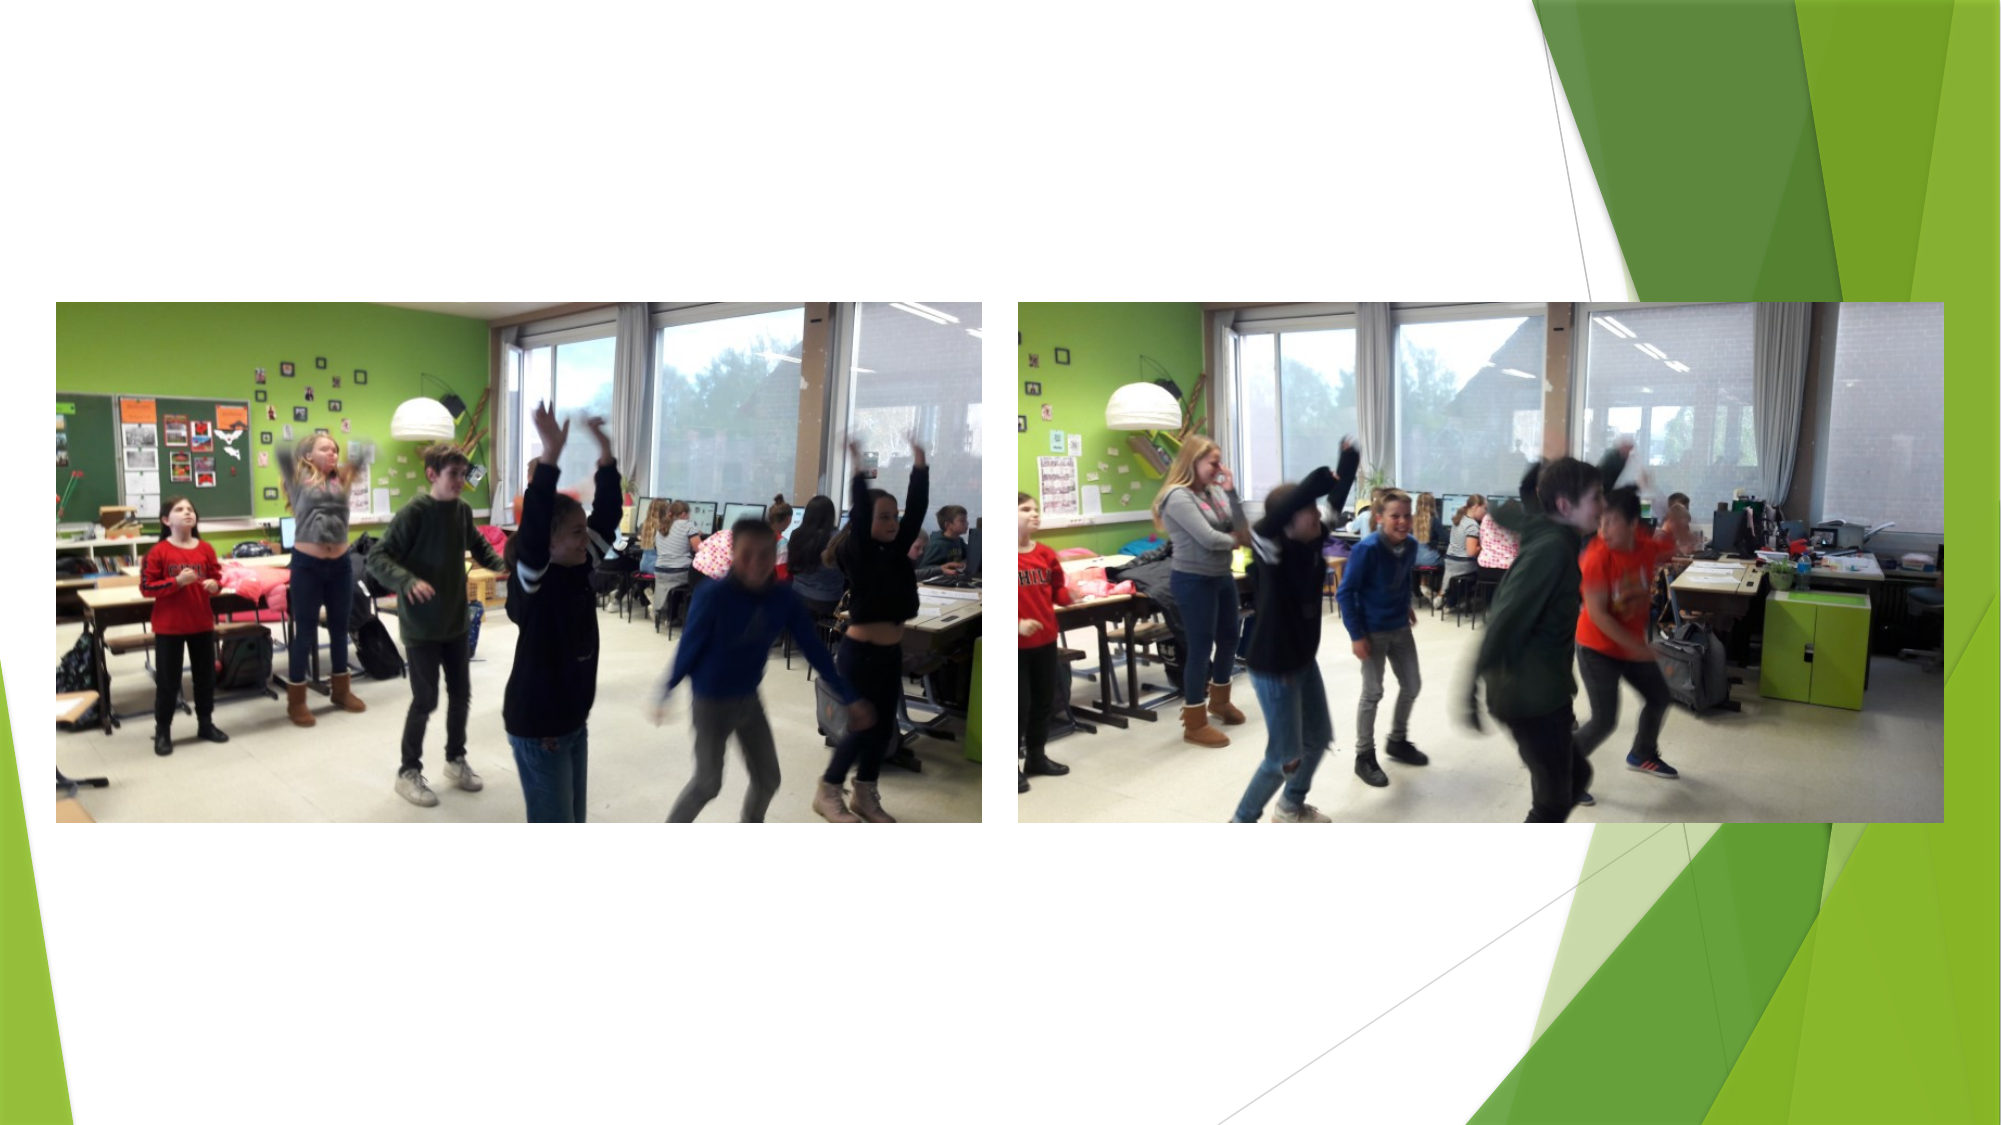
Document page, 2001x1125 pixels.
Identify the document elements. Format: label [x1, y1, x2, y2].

picture [1018, 301, 1945, 824]
picture [55, 301, 982, 824]
